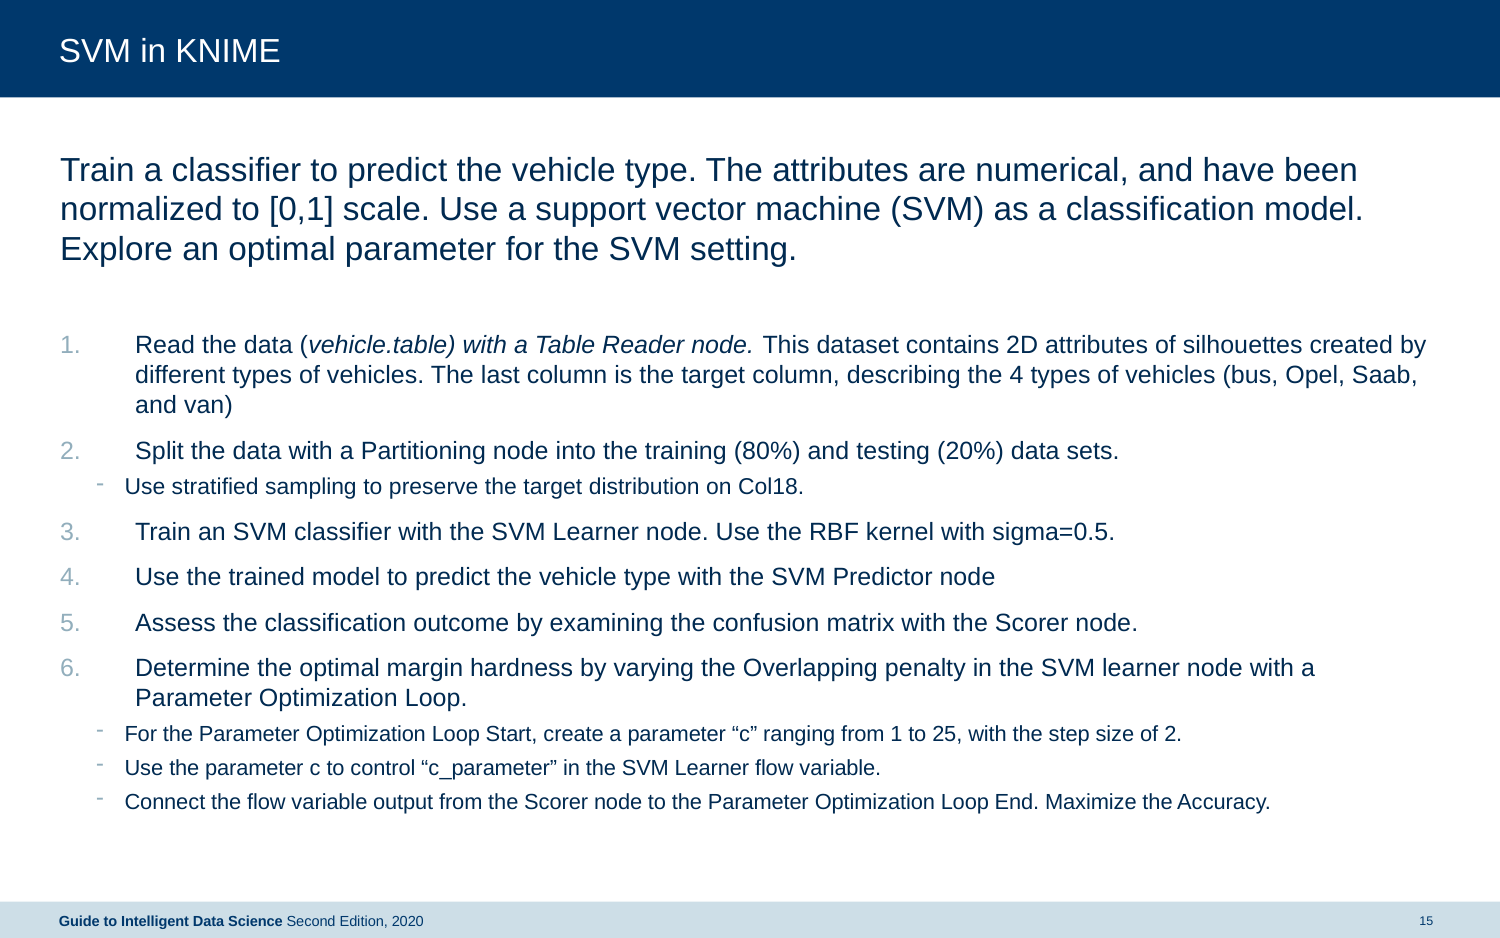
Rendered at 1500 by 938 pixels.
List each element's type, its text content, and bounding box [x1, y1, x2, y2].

slide_number 15 [1411, 900, 1442, 938]
footer Guide to Intelligent Data Science Second Edition, 2020 [58, 900, 717, 938]
title SVM in KNIME [58, 28, 1442, 70]
list Train a classifier to predict the vehicle type. The attributes are numerical, and have been normalized to [0,1] scale. Use a support vector machine (SVM) as a classification model. Explore an optimal parameter for the SVM setting. Read the data (vehicle.table) with a Table Reader node. This dataset contains 2D attributes of silhouettes created by different types of vehicles. The last column is the target column, describing the 4 types of vehicles (bus, Opel, Saab, and van) Split the data with a Partitioning node into the training (80%) and testing (20%) data sets. Use stratified sampling to preserve the target distribution on Col18. Train an SVM classifier with the SVM Learner node. Use the RBF kernel with sigma=0.5. Use the trained model to predict the vehicle type with the SVM Predictor node Assess the classification outcome by examining the confusion matrix with the Scorer node. Determine the optimal margin hardness by varying the Overlapping penalty in the SVM learner node with a Parameter Optimization Loop. For the Parameter Optimization Loop Start, create a parameter “c” ranging from 1 to 25, with the step size of 2. Use the parameter c to control “c_parameter” in the SVM Learner flow variable. Connect the flow variable output from the Scorer node to the Parameter Optimization Loop End. Maximize the Accuracy. [59, 147, 1434, 855]
